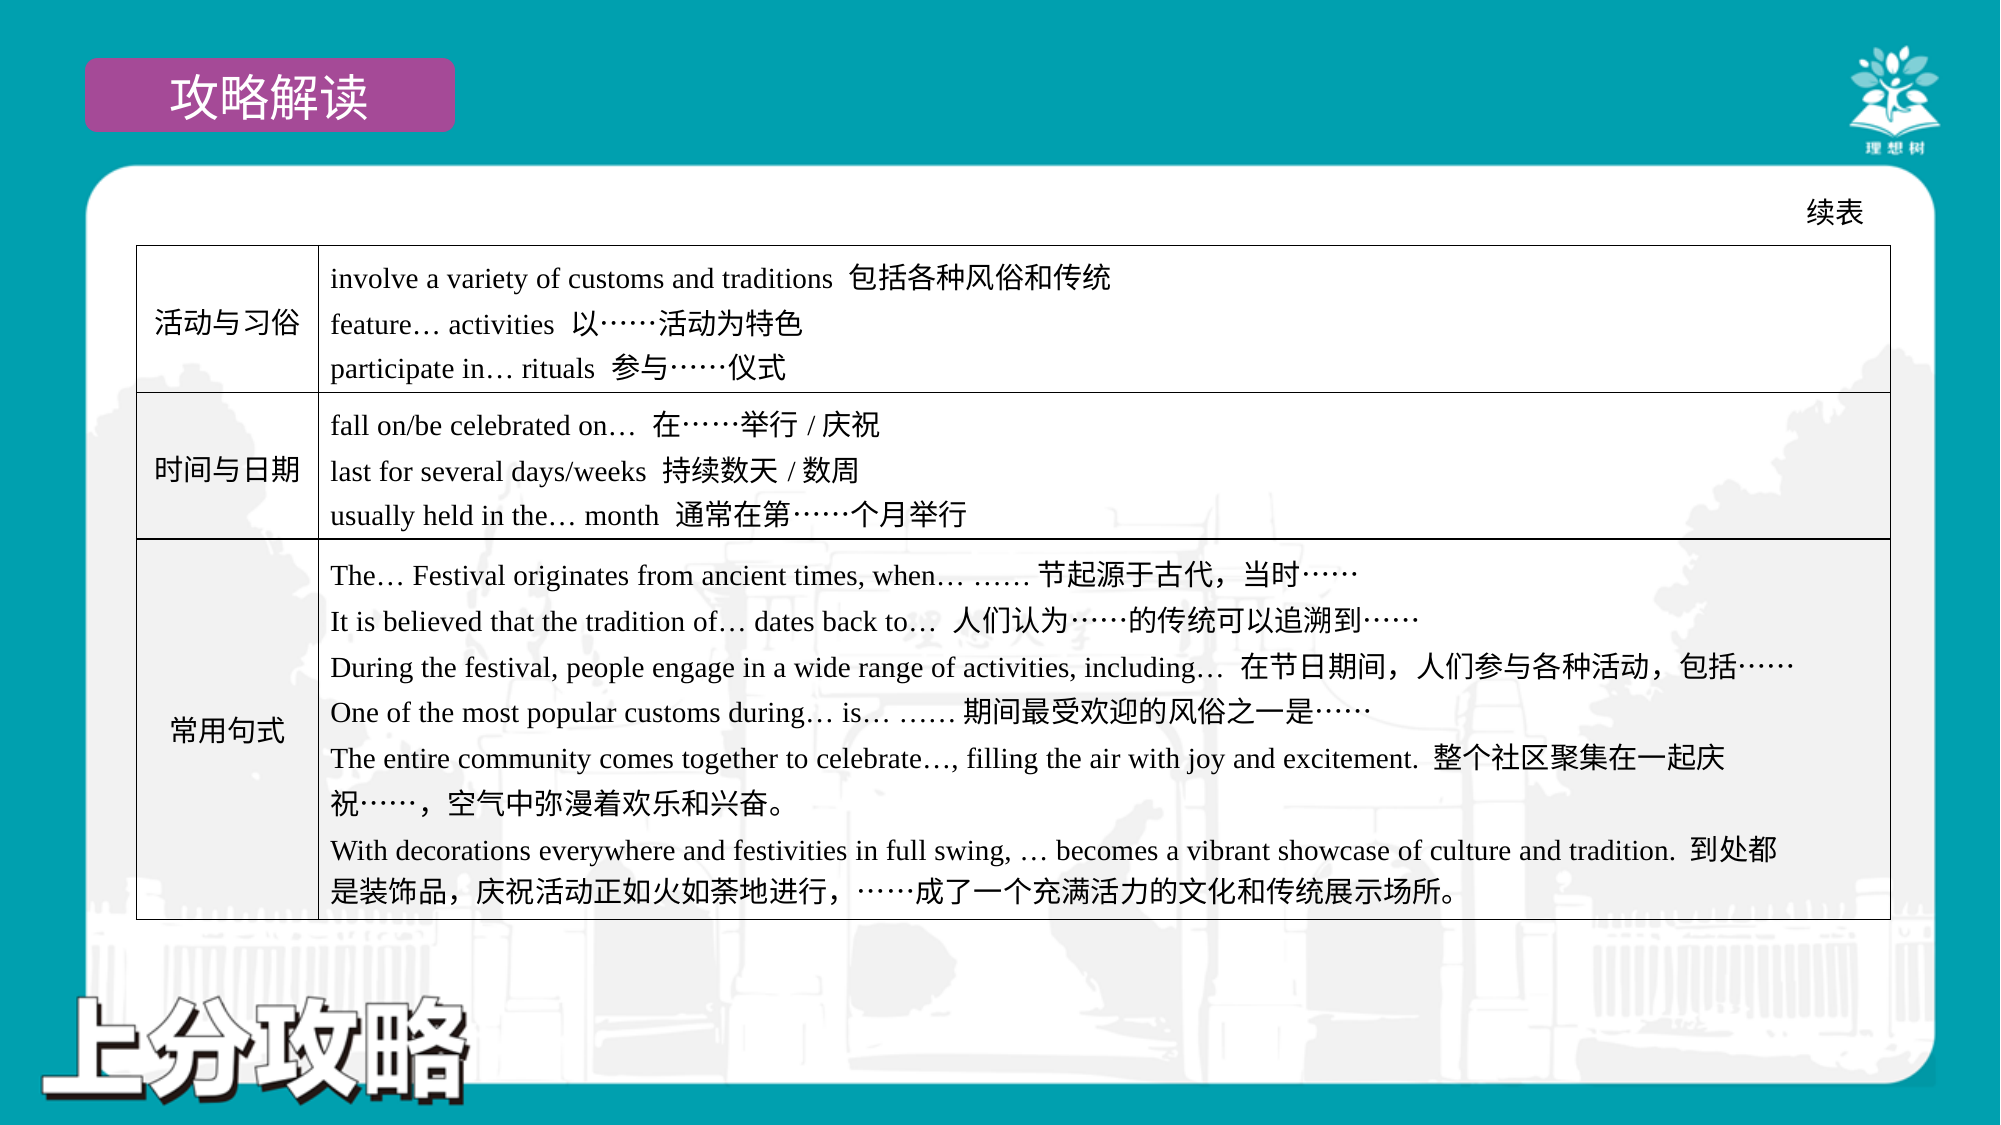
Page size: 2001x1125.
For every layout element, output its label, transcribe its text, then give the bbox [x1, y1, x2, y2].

table_cell 时间与日期 [137, 393, 318, 538]
table_header 活动与习俗 [137, 246, 318, 392]
picture [0, 0, 2000, 1125]
table_cell The… Festival originates from ancient times, when… ……节起源于古代，当时…… It is believed that the tradition of… dates back to… 人们认为……的传统可以追溯到…… During the festival, people engage in a wide range of activities, including… 在节日期间，人们参与各种活动，包括…… One of the most popular customs during… is… ……期间最受欢迎的风俗之一是…… The entire community comes together to celebrate…, filling the air with joy and excitement. 整个社区聚集在一起庆 祝……，空气中弥漫着欢乐和兴奋。 With decorations everywhere and festivities in full swing, … becomes a vibrant showcase of culture and tradition. 到处都 是装饰品，庆祝活动正如火如荼地进行，……成了一个充满活力的文化和传统展示场所。 [319, 540, 1890, 919]
text_box 续表 [1806, 176, 1865, 229]
table_cell 常用句式 [137, 540, 318, 919]
table_header involve a variety of customs and traditions 包括各种风俗和传统 feature… activities 以……活动为特色 participate in… rituals 参与……仪式 [319, 246, 1890, 392]
table_cell fall on/be celebrated on… 在……举行/庆祝 last for several days/weeks 持续数天/数周 usually held in the… month 通常在第……个月举行 [319, 393, 1890, 538]
